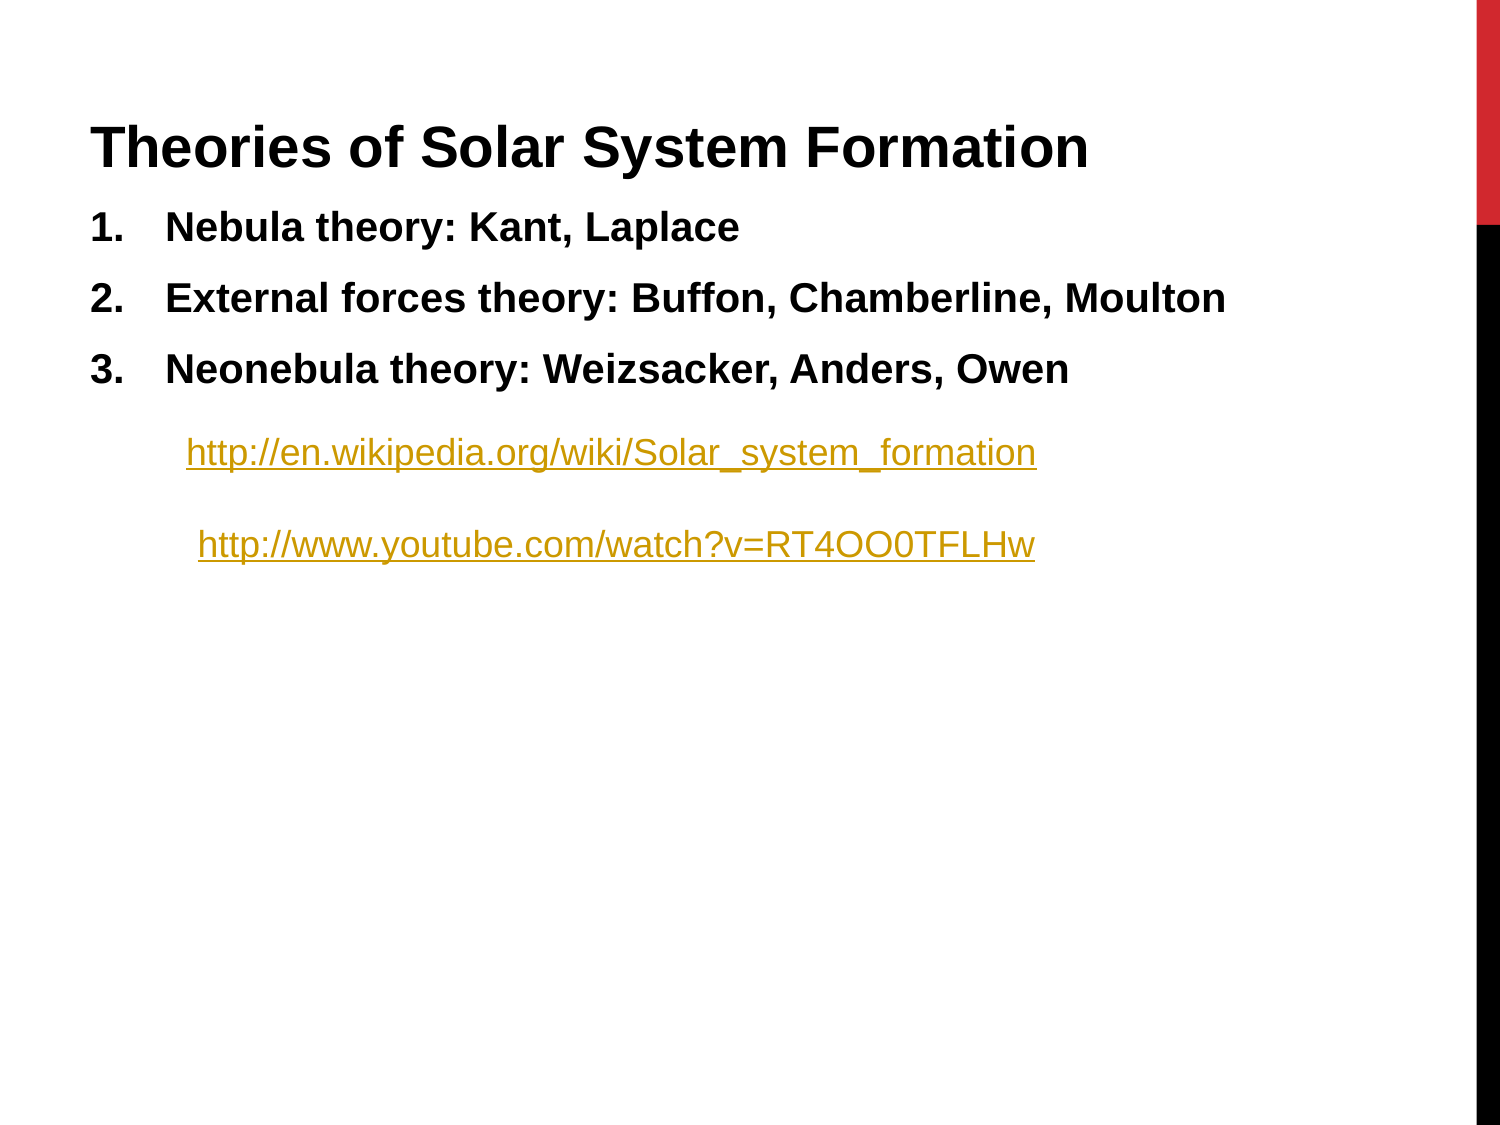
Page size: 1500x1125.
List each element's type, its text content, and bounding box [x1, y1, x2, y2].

text_box http://en.wikipedia.org/wiki/Solar_system_formation [171, 420, 1244, 481]
text_box http://www.youtube.com/watch?v=RT4OO0TFLHw [182, 512, 1211, 573]
list Theories of Solar System Formation Nebula theory: Kant, Laplace External forces theory: Buffon, Chamberline, Moulton Neonebula theory: Weizsacker, Anders, Owen [75, 101, 1325, 1005]
